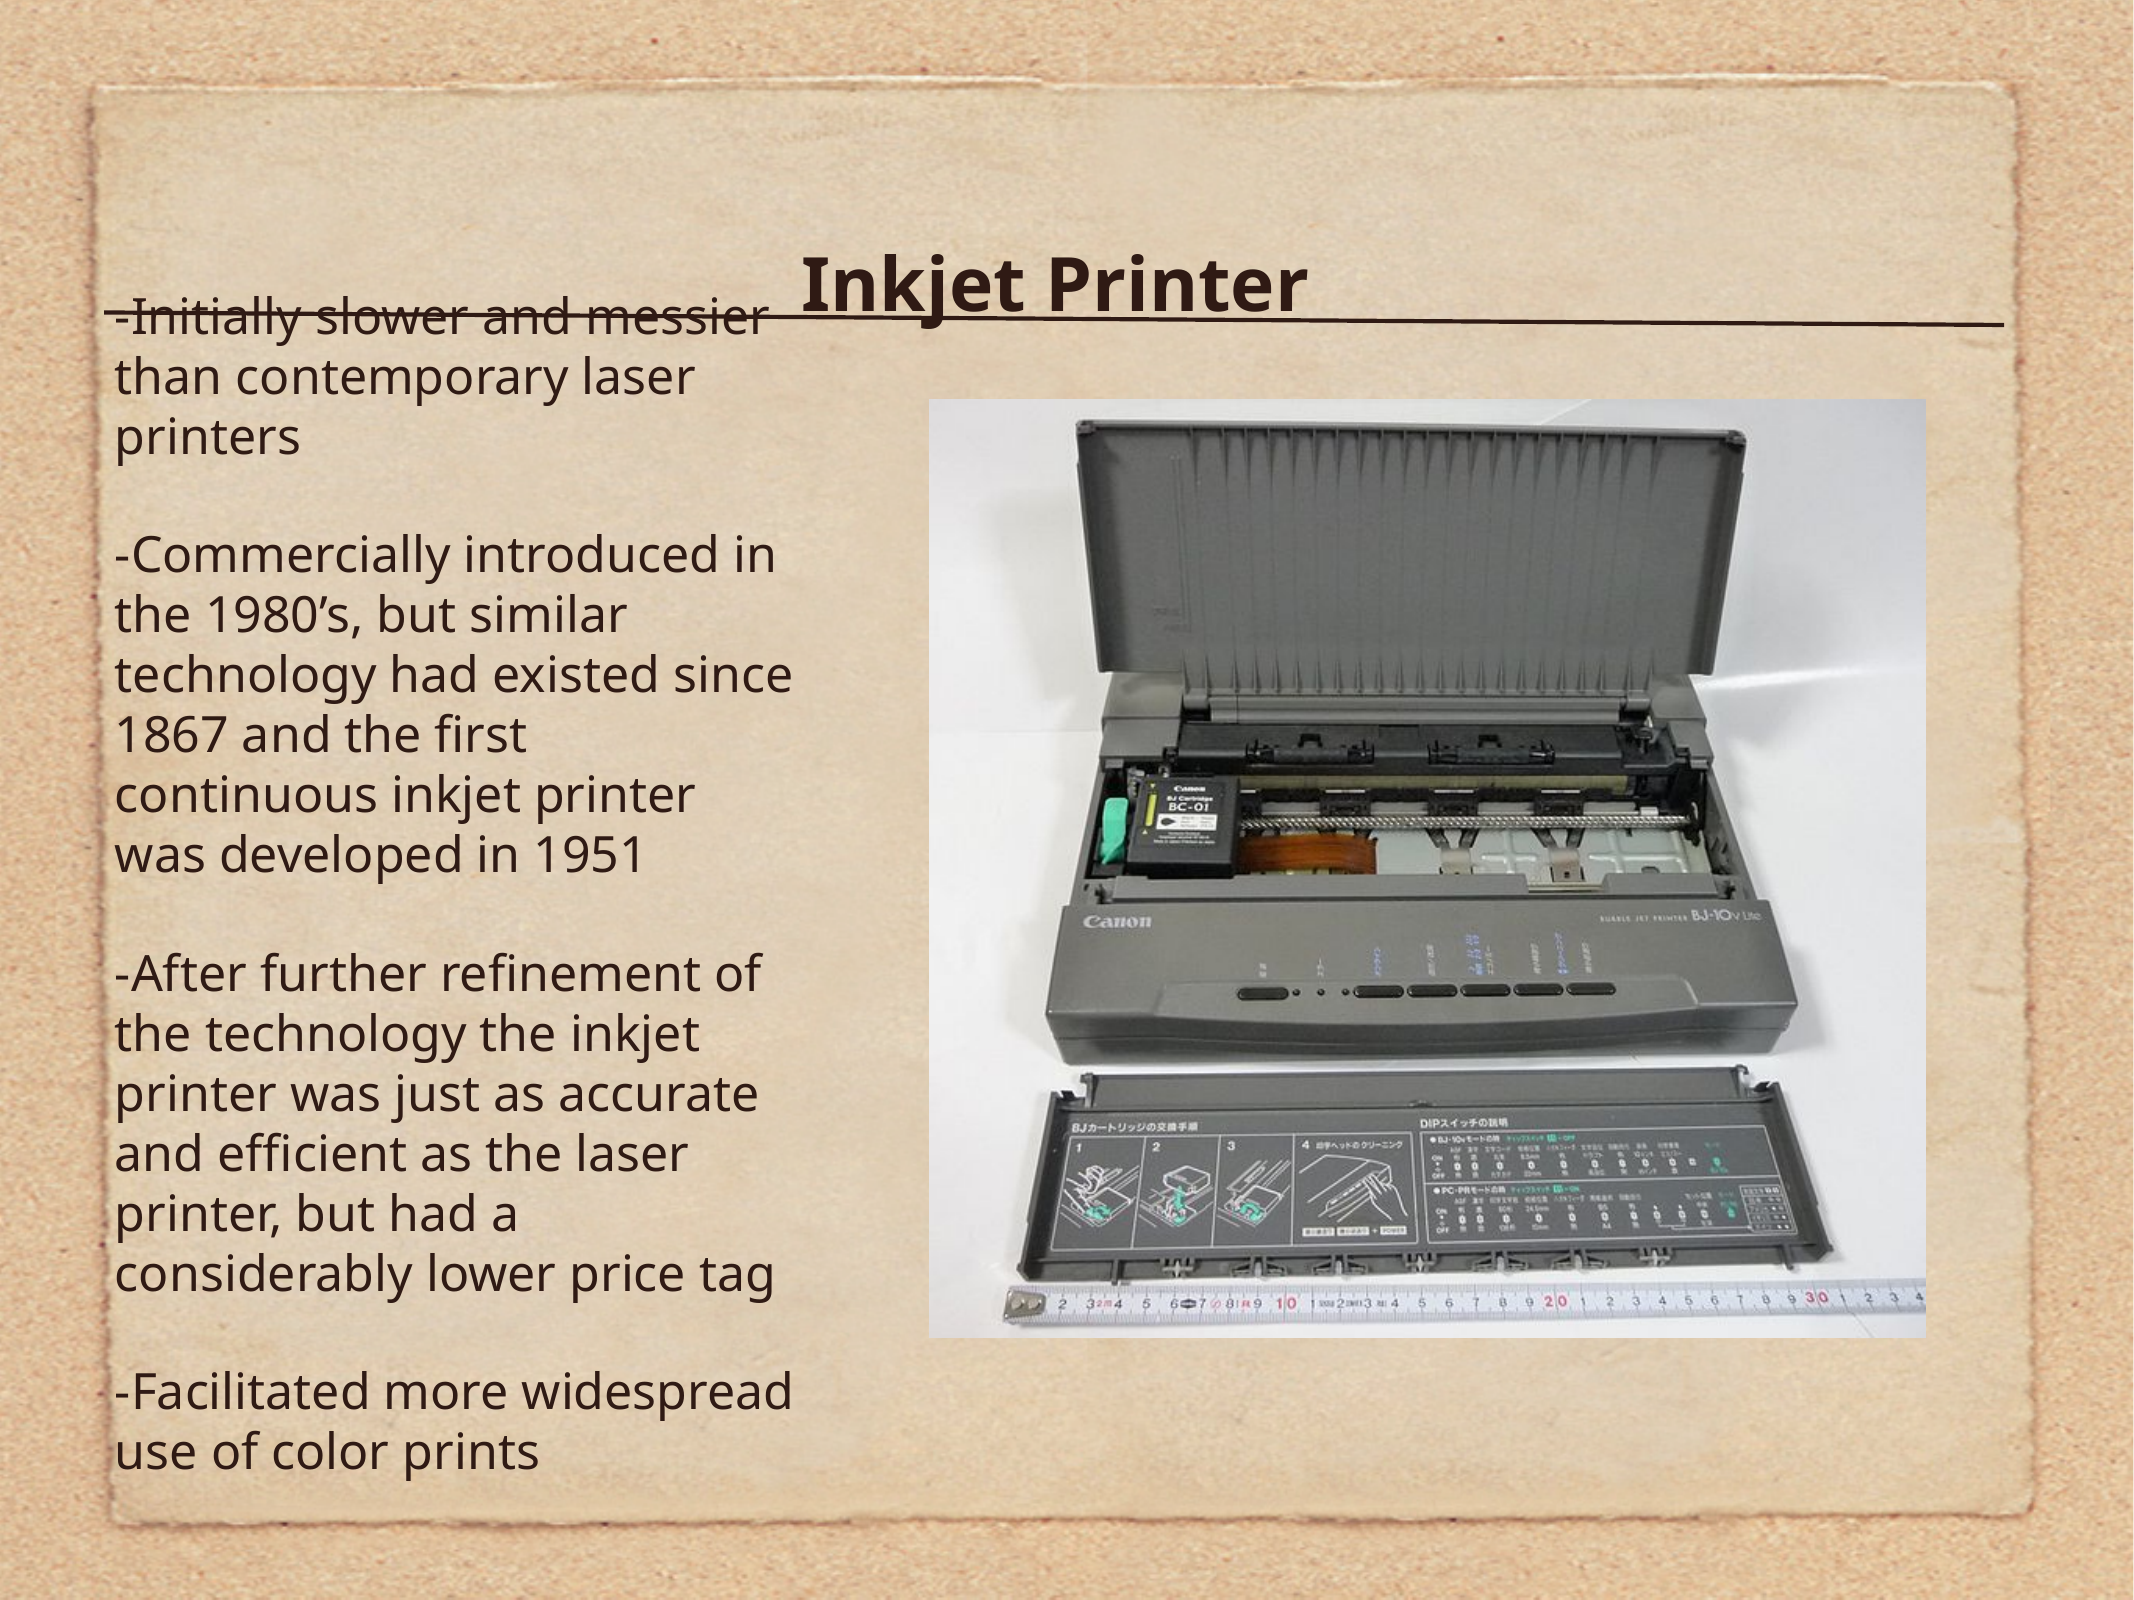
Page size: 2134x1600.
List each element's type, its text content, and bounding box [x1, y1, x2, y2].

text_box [103, 312, 2005, 326]
list -Initially slower and messier than contemporary laser printers -Commercially introduced in the 1980’s, but similar technology had existed since 1867 and the first continuous inkjet printer was developed in 1951 -After further refinement of the technology the inkjet printer was just as accurate and efficient as the laser printer, but had a considerably lower price tag -Facilitated more widespread use of color prints [106, 337, 810, 1430]
picture [0, 0, 2134, 1600]
title Inkjet Printer [106, 63, 2005, 312]
